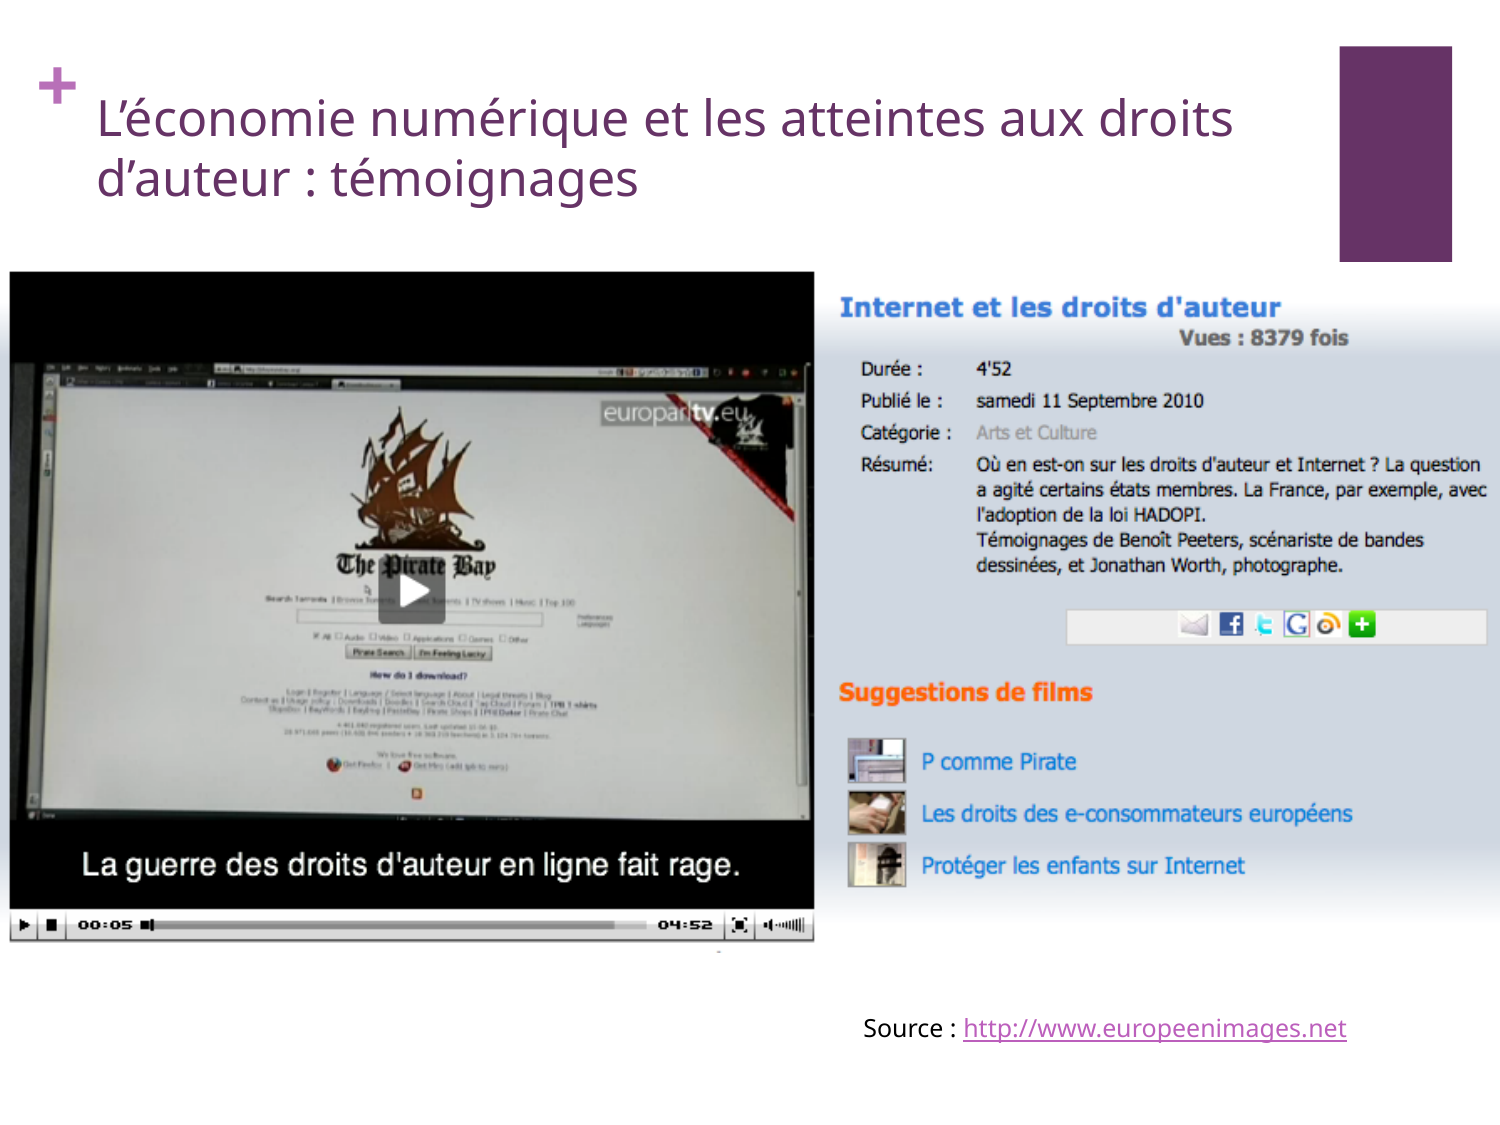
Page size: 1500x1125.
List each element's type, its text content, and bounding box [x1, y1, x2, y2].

title L’économie numérique et les atteintes aux droits d’auteur : témoignages [81, 79, 1322, 259]
text_box Source : http://www.europeenimages.net [848, 1005, 1487, 1100]
picture [0, 261, 1500, 954]
